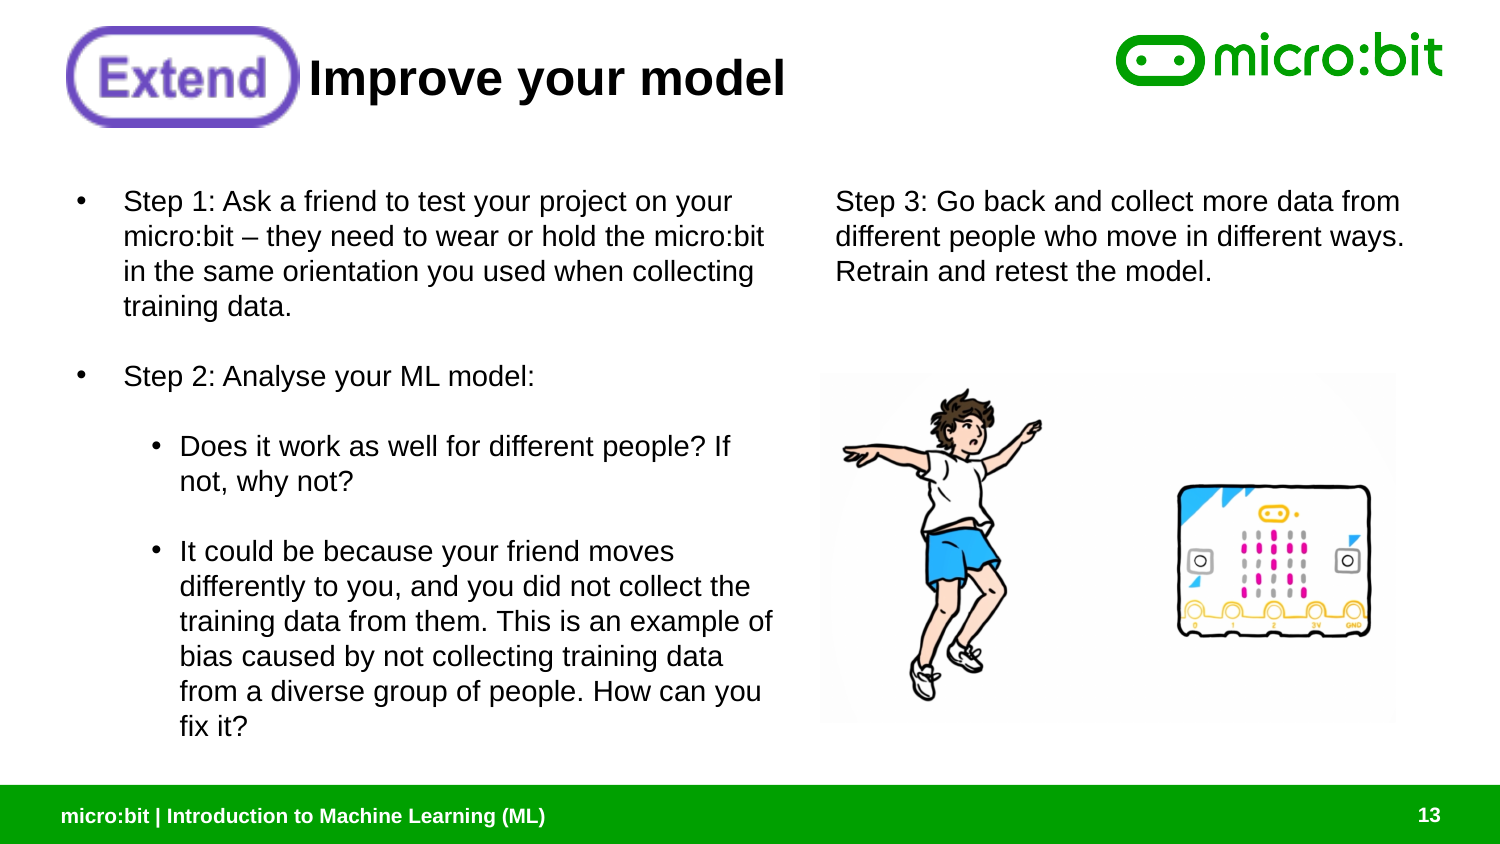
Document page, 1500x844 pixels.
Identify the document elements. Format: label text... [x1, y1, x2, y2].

picture [1085, 0, 1474, 118]
text_box Improve your model [300, 24, 989, 133]
text_box Step 1: Ask a friend to test your project on your micro:bit – they need to wear or hold the micro:bit in the same orientation you used when collecting training data. Step 2: Analyse your ML model: Does it work as well for different people? If not, why not? It could be because your friend moves differently to you, and you did not collect the training data from them. This is an example of bias caused by not collecting training data from a diverse group of people. How can you fix it? [61, 175, 797, 750]
picture [820, 372, 1397, 724]
picture [65, 25, 300, 128]
text_box Step 3: Go back and collect more data from different people who move in different ways. Retrain and retest the model. [820, 174, 1459, 295]
